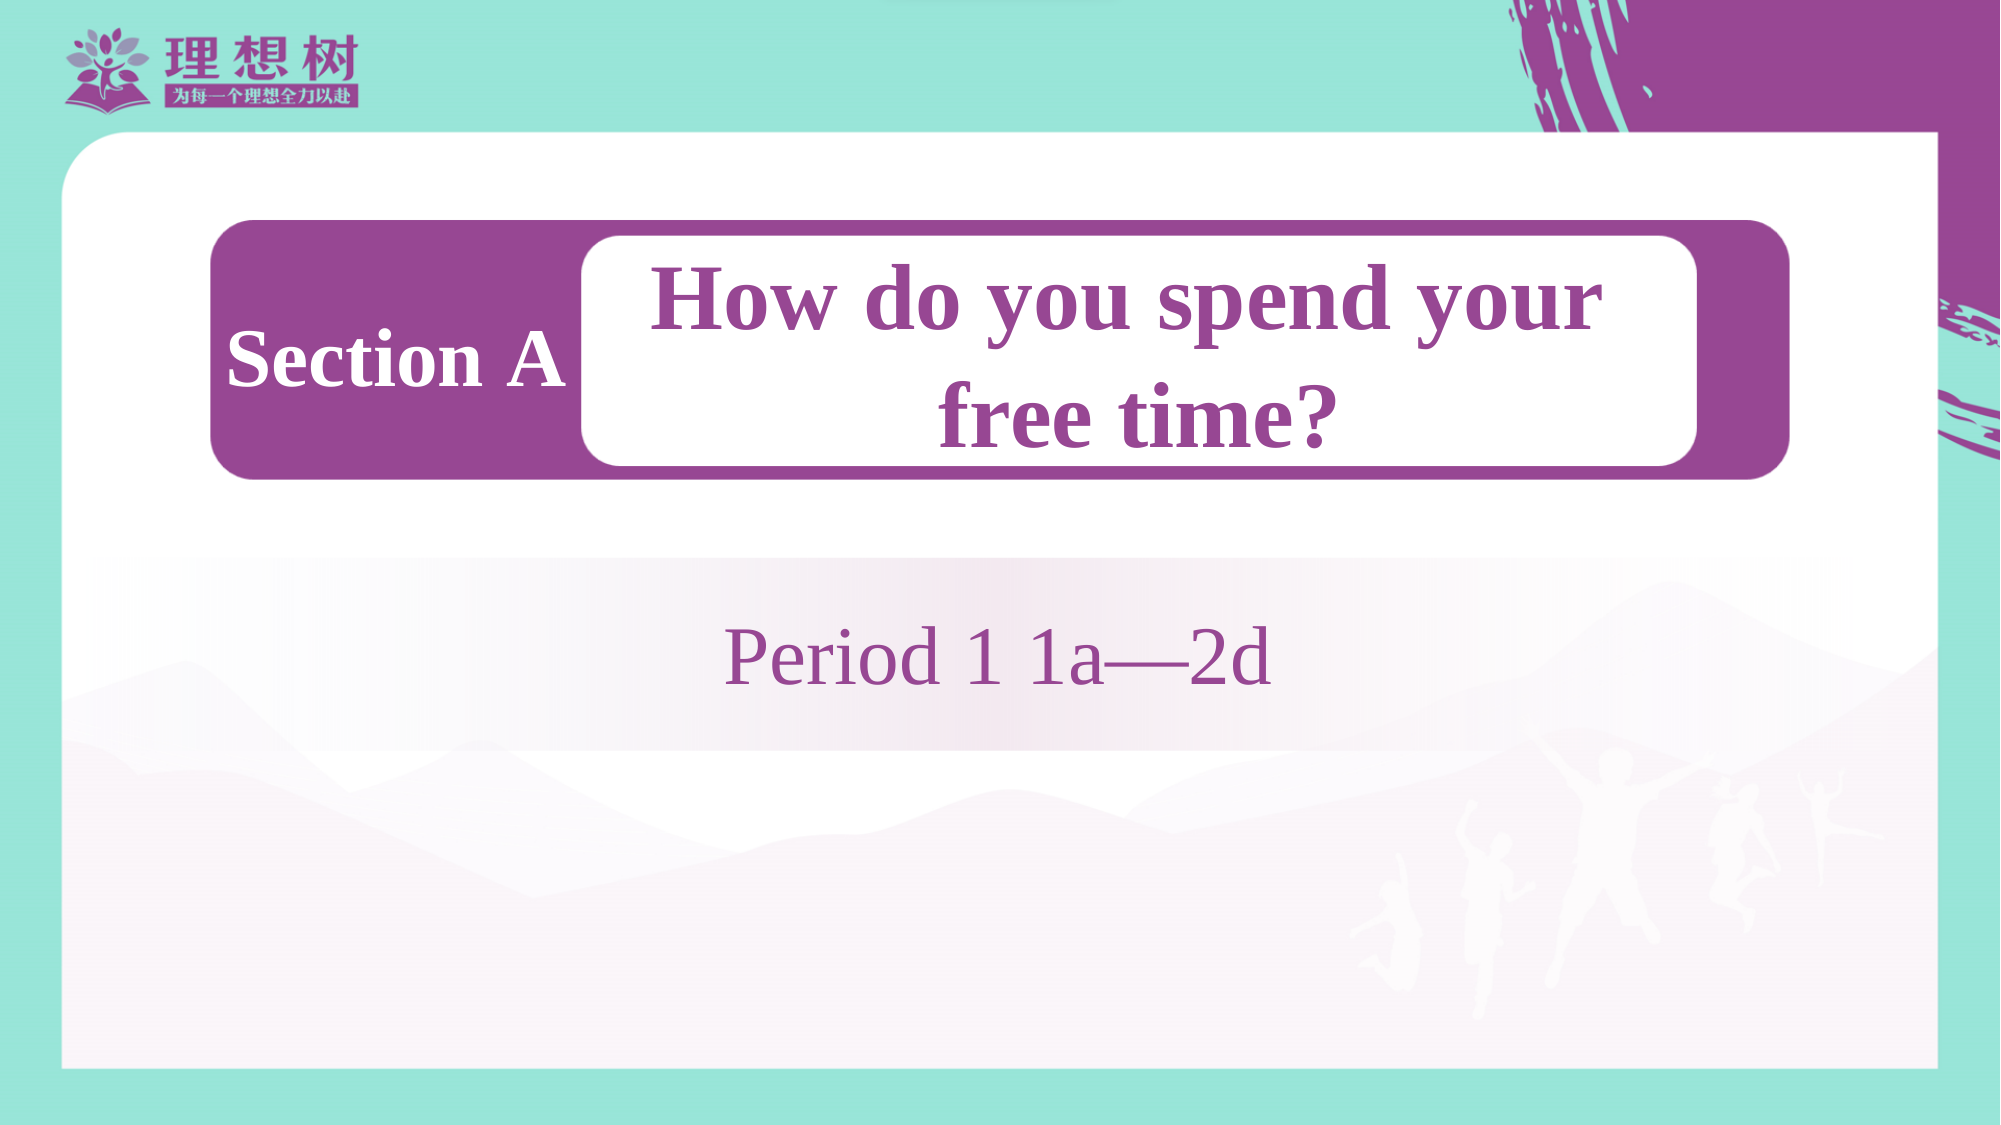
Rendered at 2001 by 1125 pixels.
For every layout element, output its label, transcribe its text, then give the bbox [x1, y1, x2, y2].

text_box How do you spend your free time? [584, 238, 1695, 464]
picture [0, 0, 2000, 1125]
text_box Period 1 1a—2d [58, 543, 1938, 756]
text_box Section A [199, 241, 584, 461]
